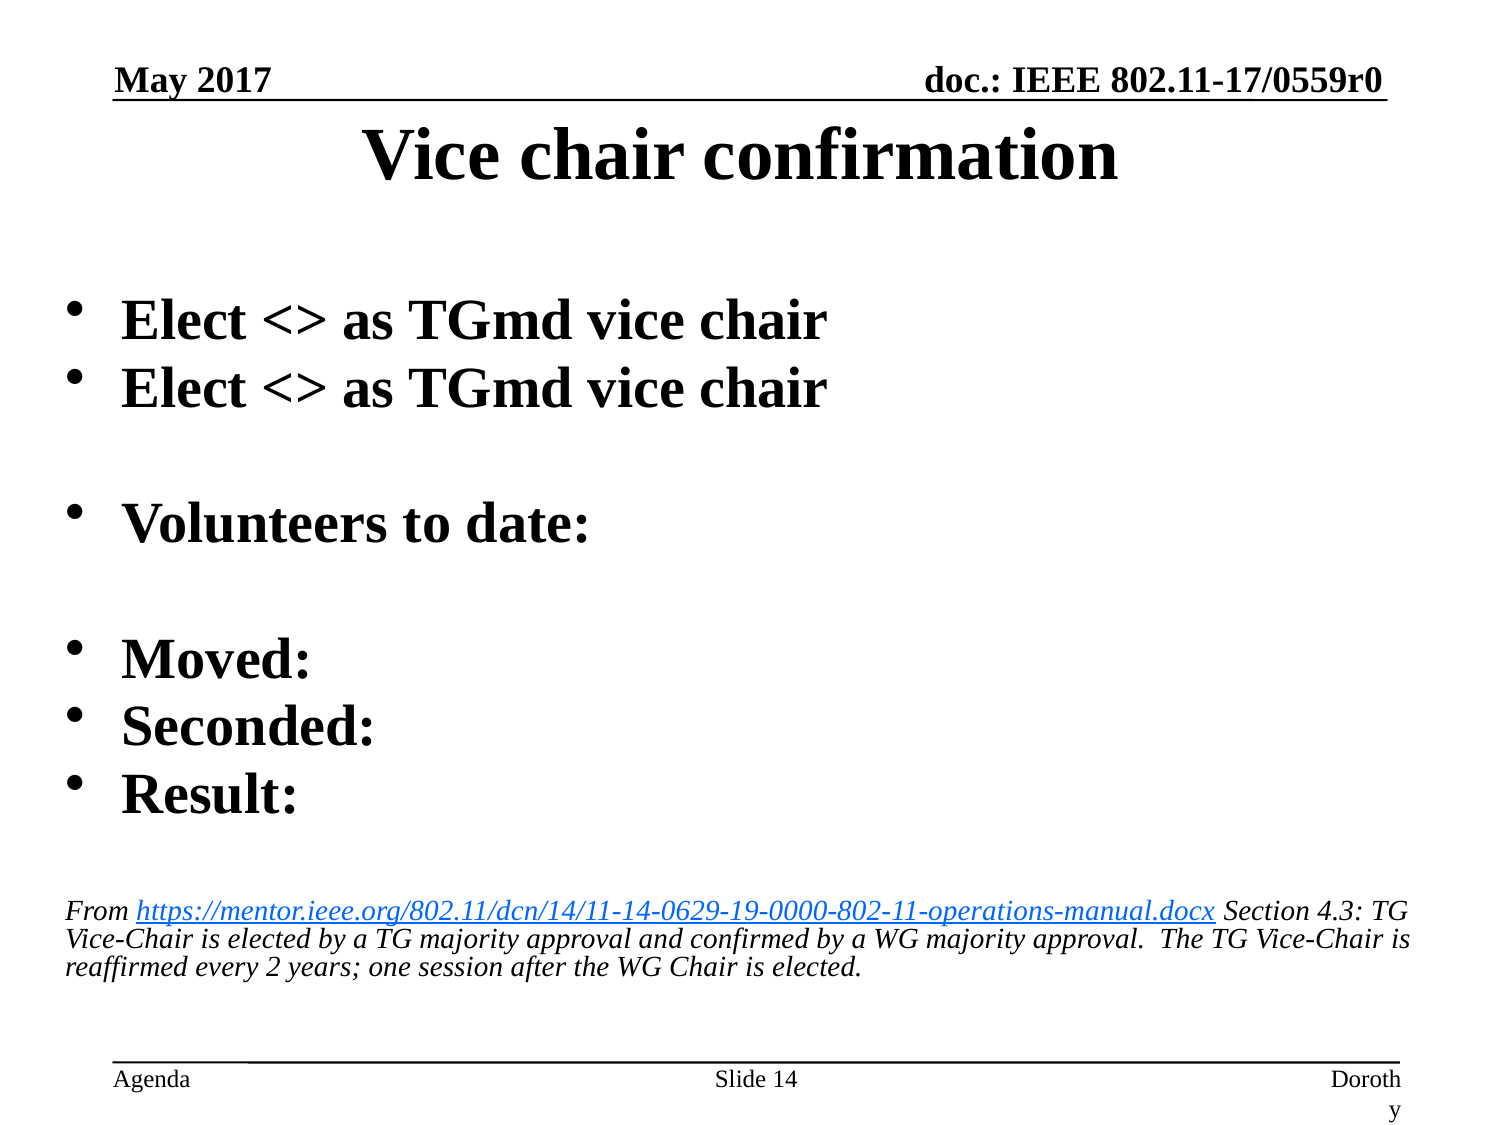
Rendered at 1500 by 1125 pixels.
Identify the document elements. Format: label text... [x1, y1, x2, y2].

title Vice chair confirmation [112, 112, 1388, 188]
footer Dorothy Stanley, HP Enterprise [1325, 1062, 1402, 1093]
text_box Elect <> as TGmd vice chair Elect <> as TGmd vice chair Volunteers to date: Moved: Seconded: Result: From https://mentor.ieee.org/802.11/dcn/14/11-14-0629-19-0000-802-11-operations-manual.docx Section 4.3: TG Vice-Chair is elected by a TG majority approval and confirmed by a WG majority approval. The TG Vice-Chair is reaffirmed every 2 years; one session after the WG Chair is elected. [50, 287, 1450, 725]
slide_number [114, 54, 425, 100]
slide_number Slide 14 [712, 1062, 800, 1093]
